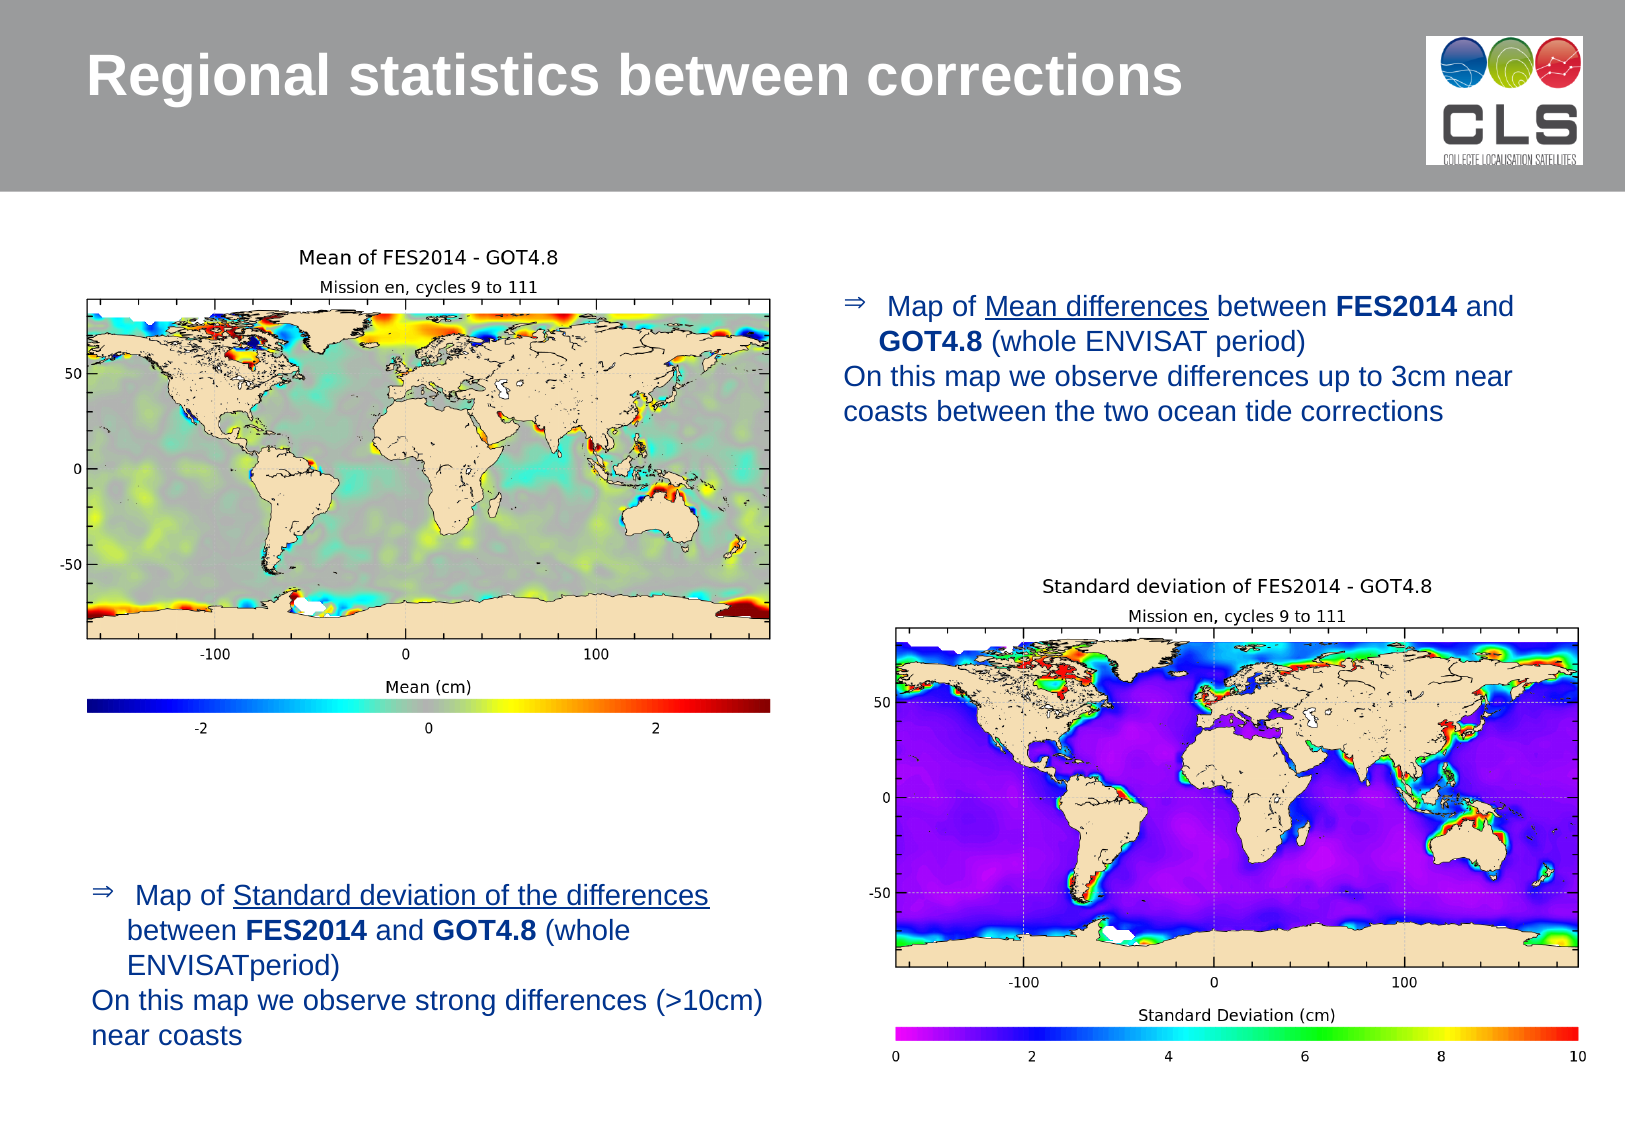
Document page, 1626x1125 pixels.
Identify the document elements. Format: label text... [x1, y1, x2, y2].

picture [3, 225, 810, 762]
picture [811, 553, 1619, 1091]
picture [1426, 36, 1583, 165]
text_box Map of Mean differences between FES2014 and GOT4.8 (whole ENVISAT period) On this map we observe differences up to 3cm near coasts between the two ocean tide corrections [828, 279, 1538, 435]
text_box Regional statistics between corrections [71, 40, 1479, 172]
text_box Map of Standard deviation of the differences between FES2014 and GOT4.8 (whole ENVISATperiod) On this map we observe strong differences (>10cm) near coasts [76, 869, 786, 1059]
